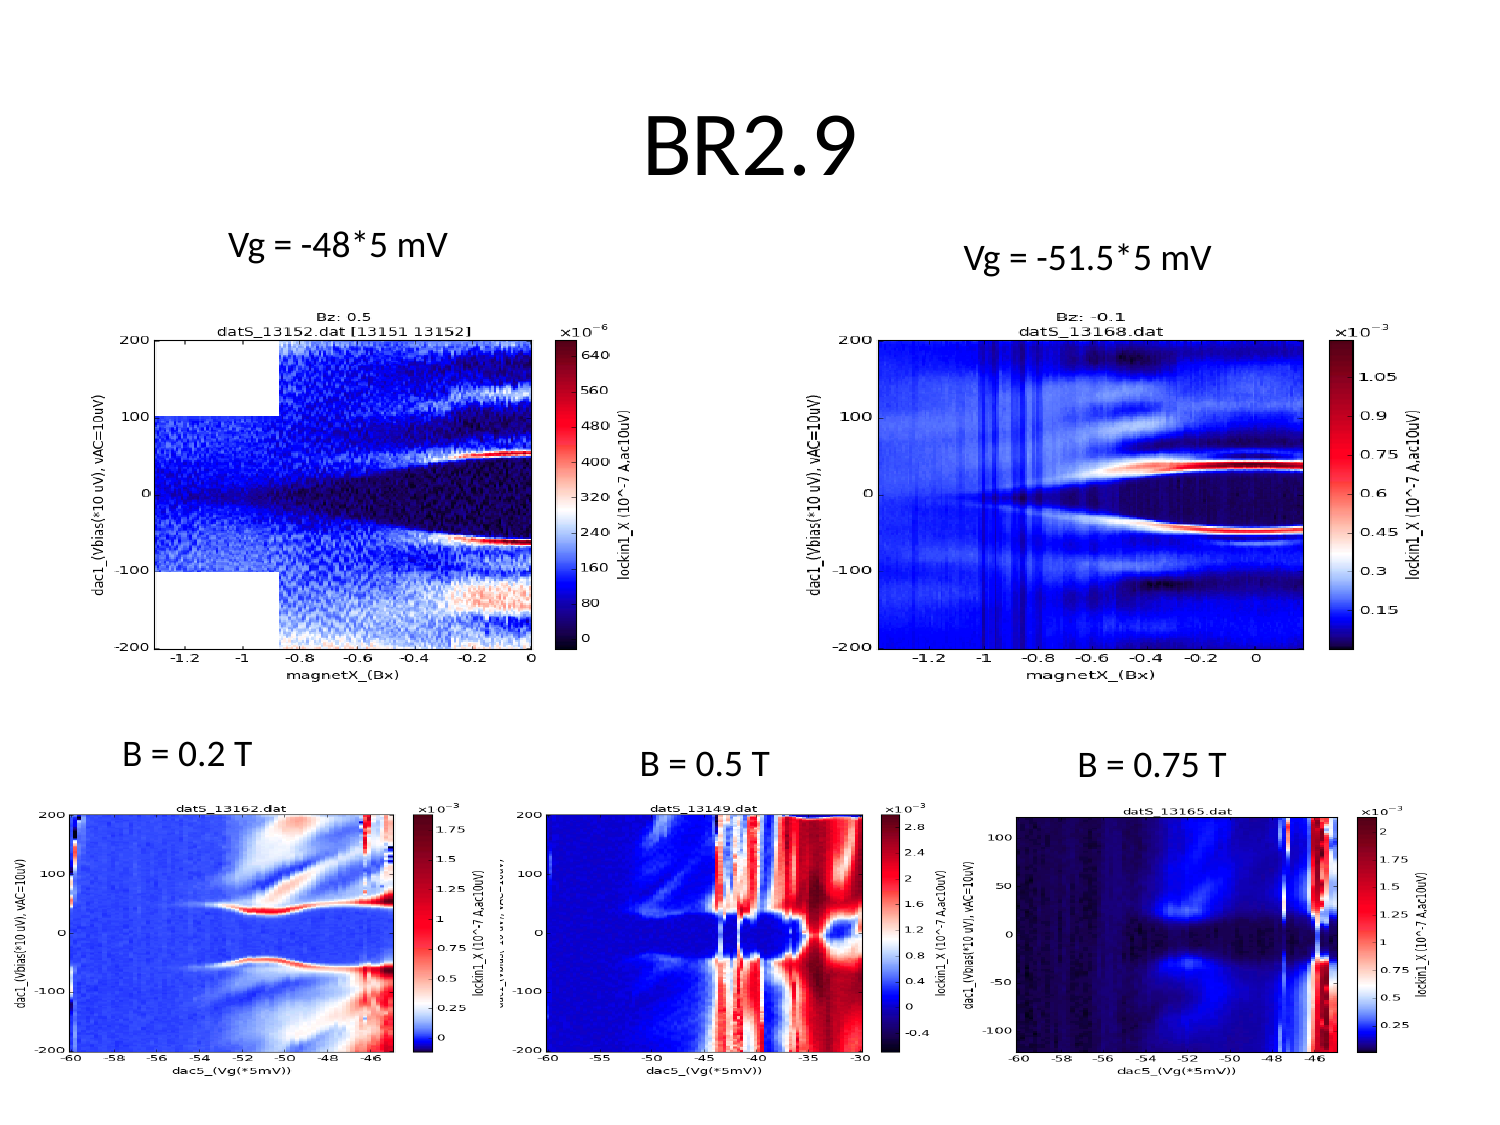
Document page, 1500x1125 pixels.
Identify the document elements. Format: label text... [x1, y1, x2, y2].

picture [74, 299, 651, 695]
title BR2.9 [75, 45, 1425, 233]
picture [0, 792, 1444, 1085]
picture [787, 299, 1444, 695]
text_box B = 0.5 T [624, 731, 838, 791]
text_box B = 0.2 T [107, 721, 383, 782]
text_box B = 0.75 T [1062, 732, 1338, 792]
text_box Vg = -48*5 mV [213, 212, 485, 273]
text_box Vg = -51.5*5 mV [948, 225, 1283, 285]
